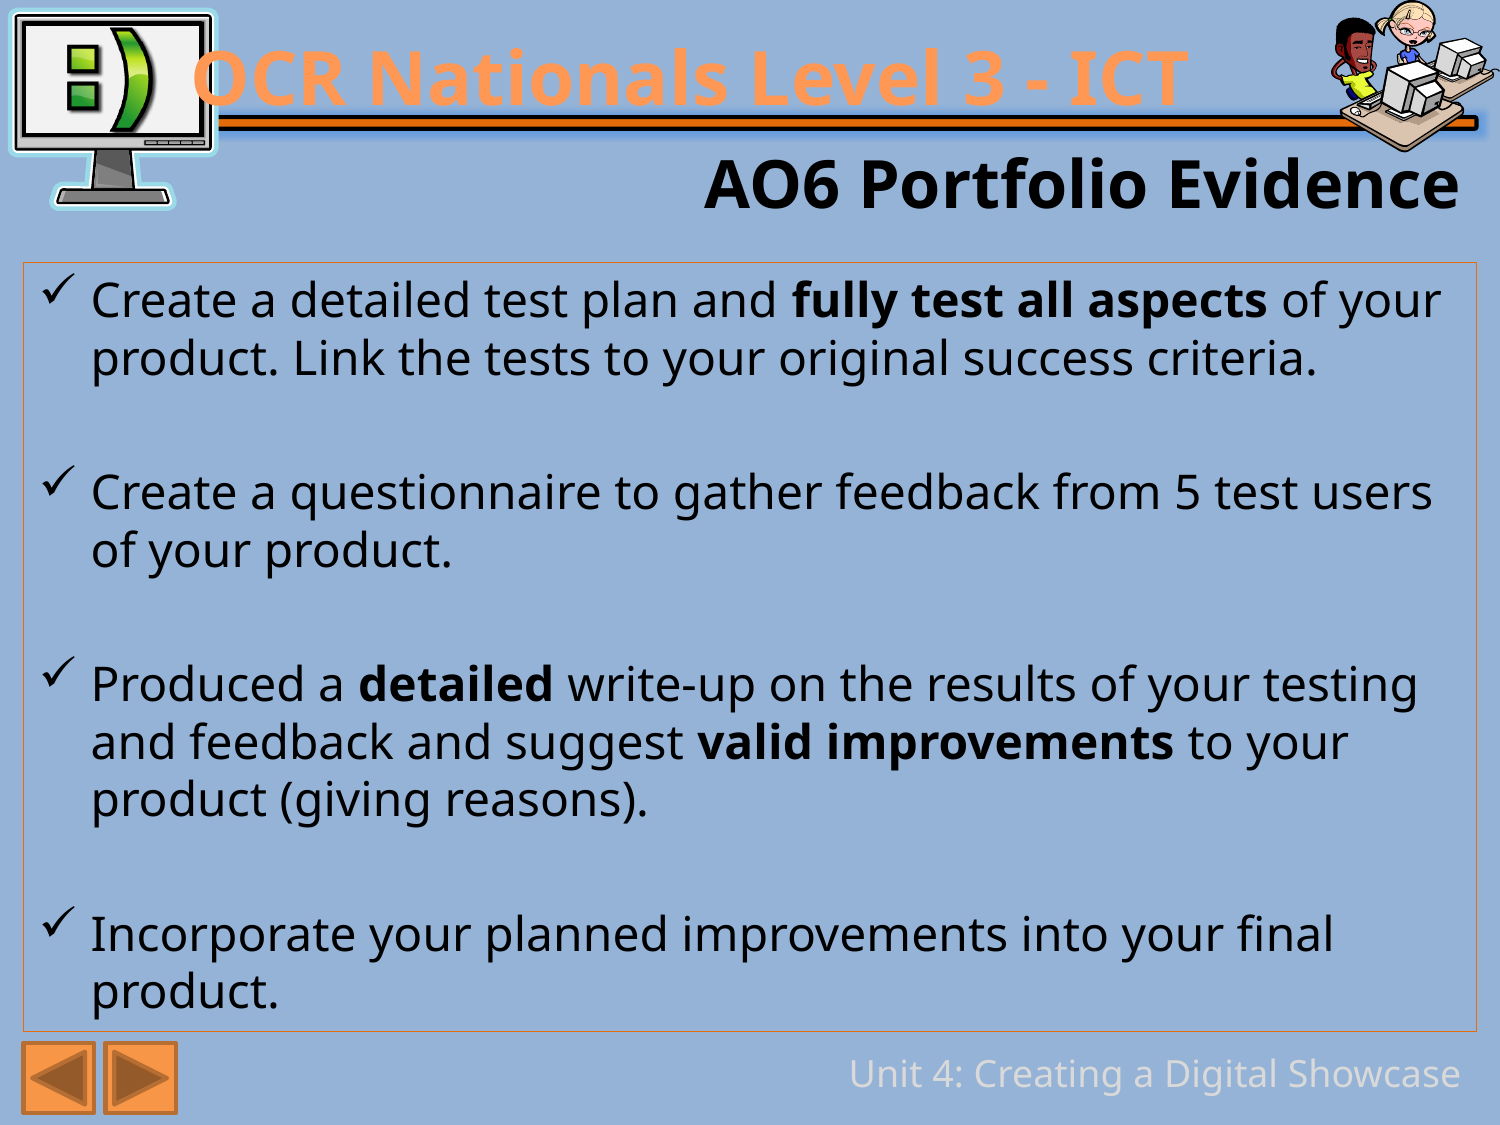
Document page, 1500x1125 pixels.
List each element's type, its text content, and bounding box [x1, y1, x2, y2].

list Create a detailed test plan and fully test all aspects of your product. Link the tests to your original success criteria. Create a questionnaire to gather feedback from 5 test users of your product. Produced a detailed write-up on the results of your testing and feedback and suggest valid improvements to your product (giving reasons). Incorporate your planned improvements into your final product. [23, 262, 1477, 1032]
title AO6 Portfolio Evidence [187, 117, 1477, 247]
picture [48, 21, 172, 139]
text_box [1321, 0, 1500, 153]
